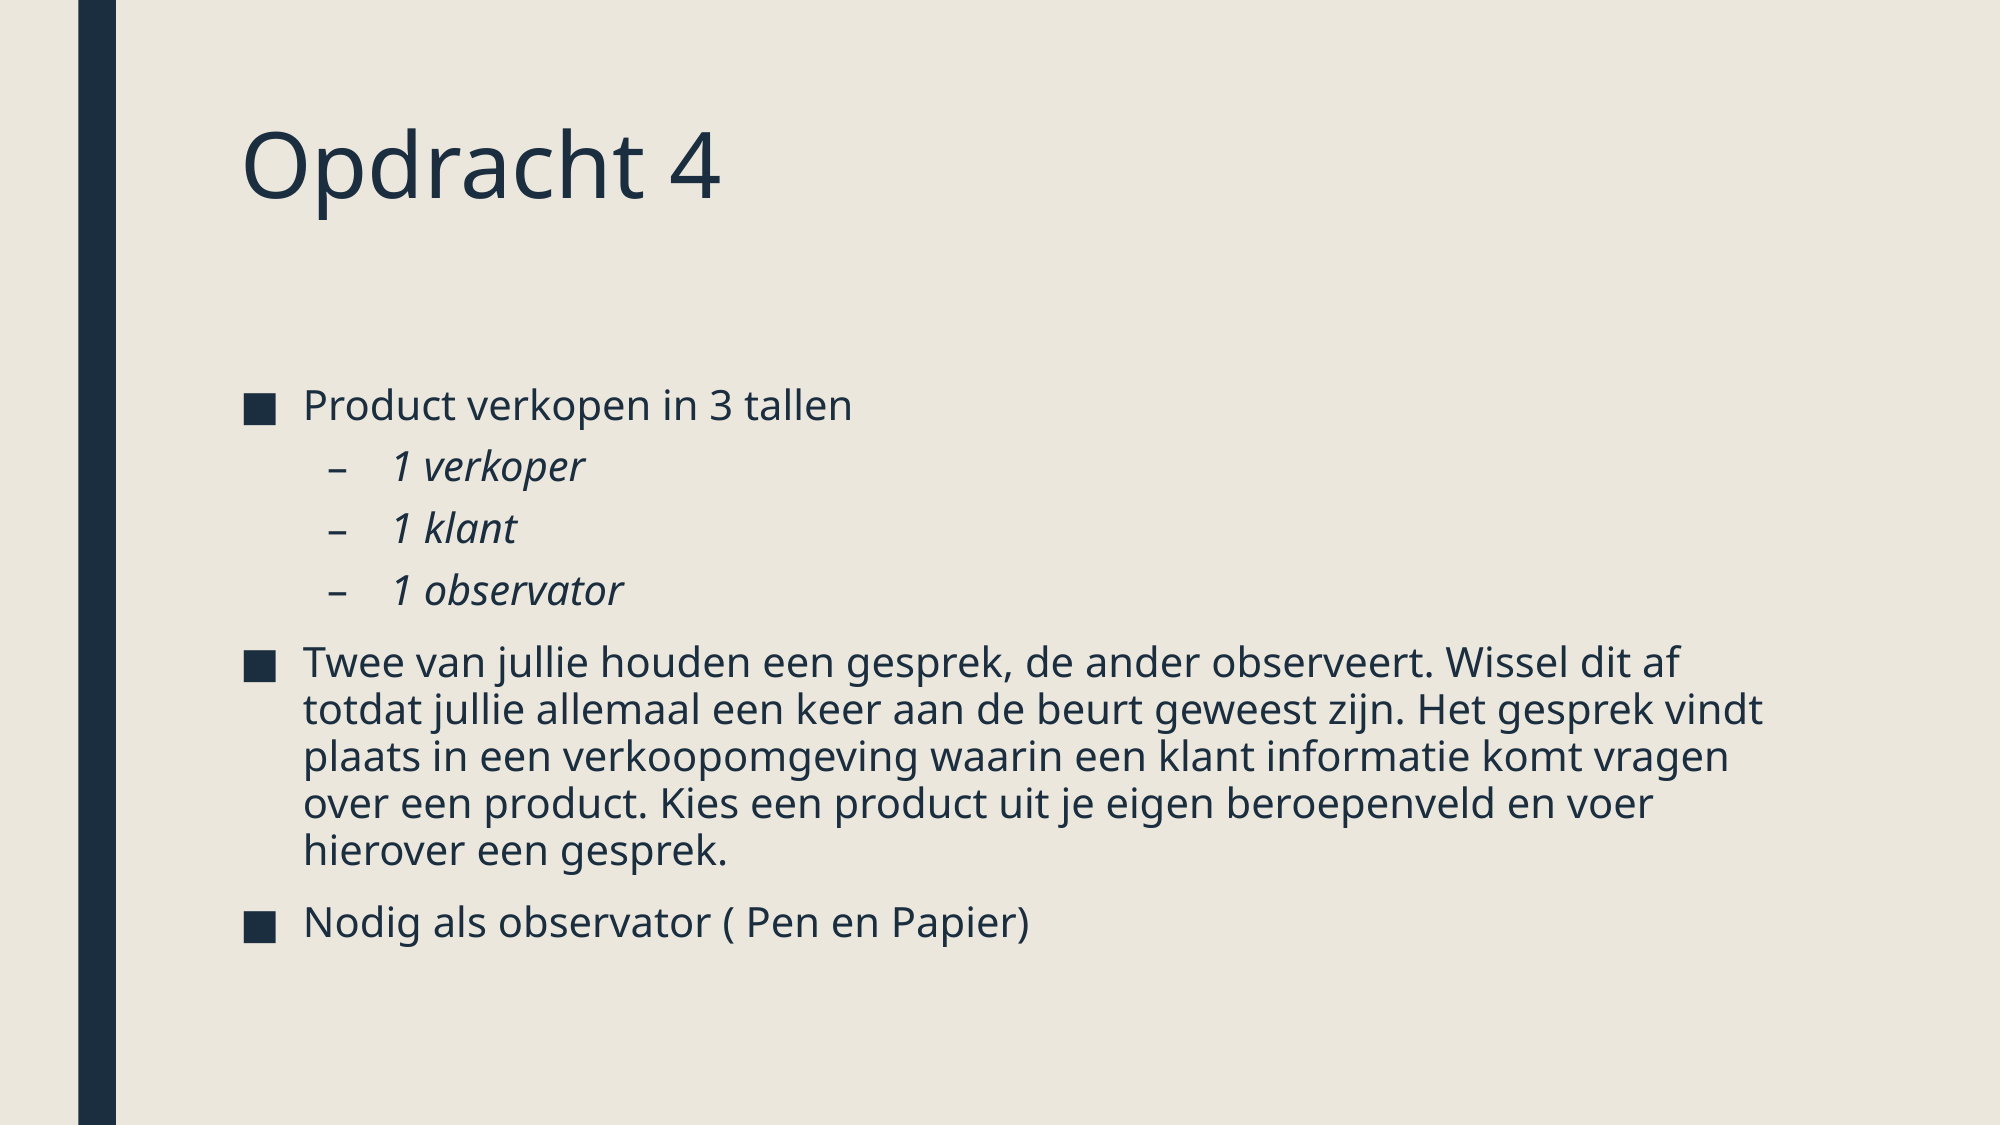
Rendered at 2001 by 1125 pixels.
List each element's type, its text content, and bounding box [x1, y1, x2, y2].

list Product verkopen in 3 tallen 1 verkoper 1 klant 1 observator Twee van jullie houden een gesprek, de ander observeert. Wissel dit af totdat jullie allemaal een keer aan de beurt geweest zijn. Het gesprek vindt plaats in een verkoopomgeving waarin een klant informatie komt vragen over een product. Kies een product uit je eigen beroepenveld en voer hierover een gesprek. Nodig als observator ( Pen en Papier) [225, 375, 1800, 963]
title Opdracht 4 [225, 112, 1800, 357]
